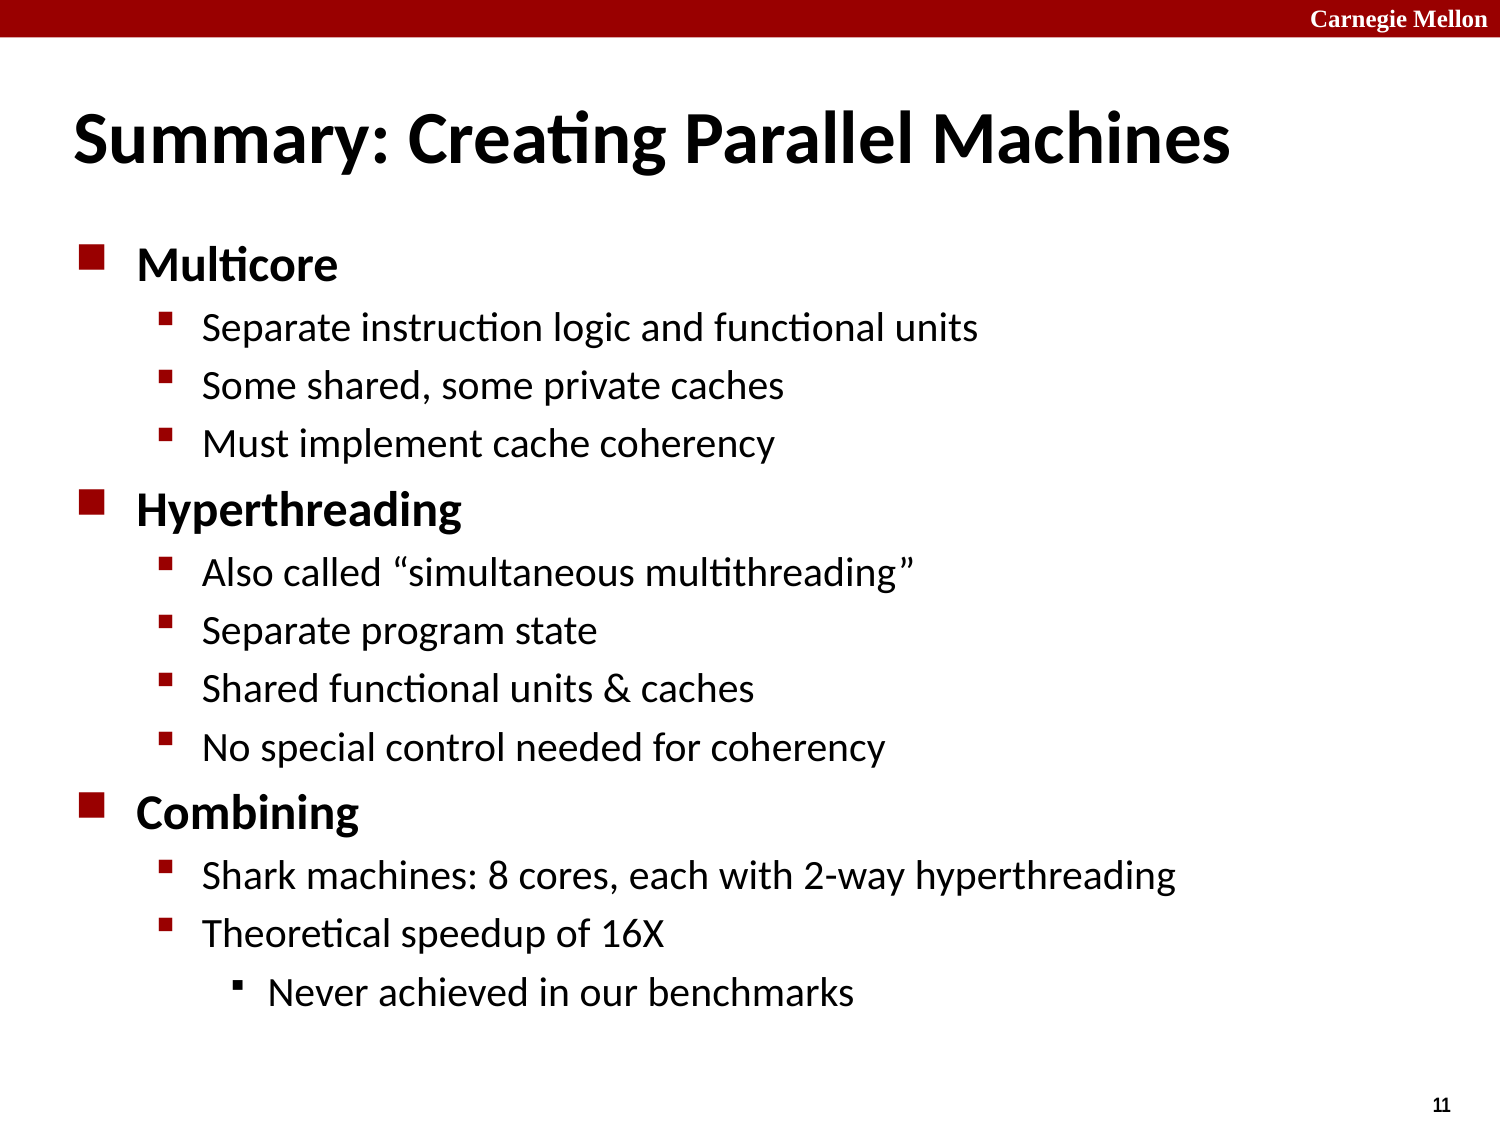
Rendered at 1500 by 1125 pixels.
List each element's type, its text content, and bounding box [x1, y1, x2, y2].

list Multicore Separate instruction logic and functional units Some shared, some private caches Must implement cache coherency Hyperthreading Also called “simultaneous multithreading” Separate program state Shared functional units & caches No special control needed for coherency Combining Shark machines: 8 cores, each with 2-way hyperthreading Theoretical speedup of 16X Never achieved in our benchmarks [64, 223, 1361, 1040]
title Summary: Creating Parallel Machines [58, 71, 1305, 197]
